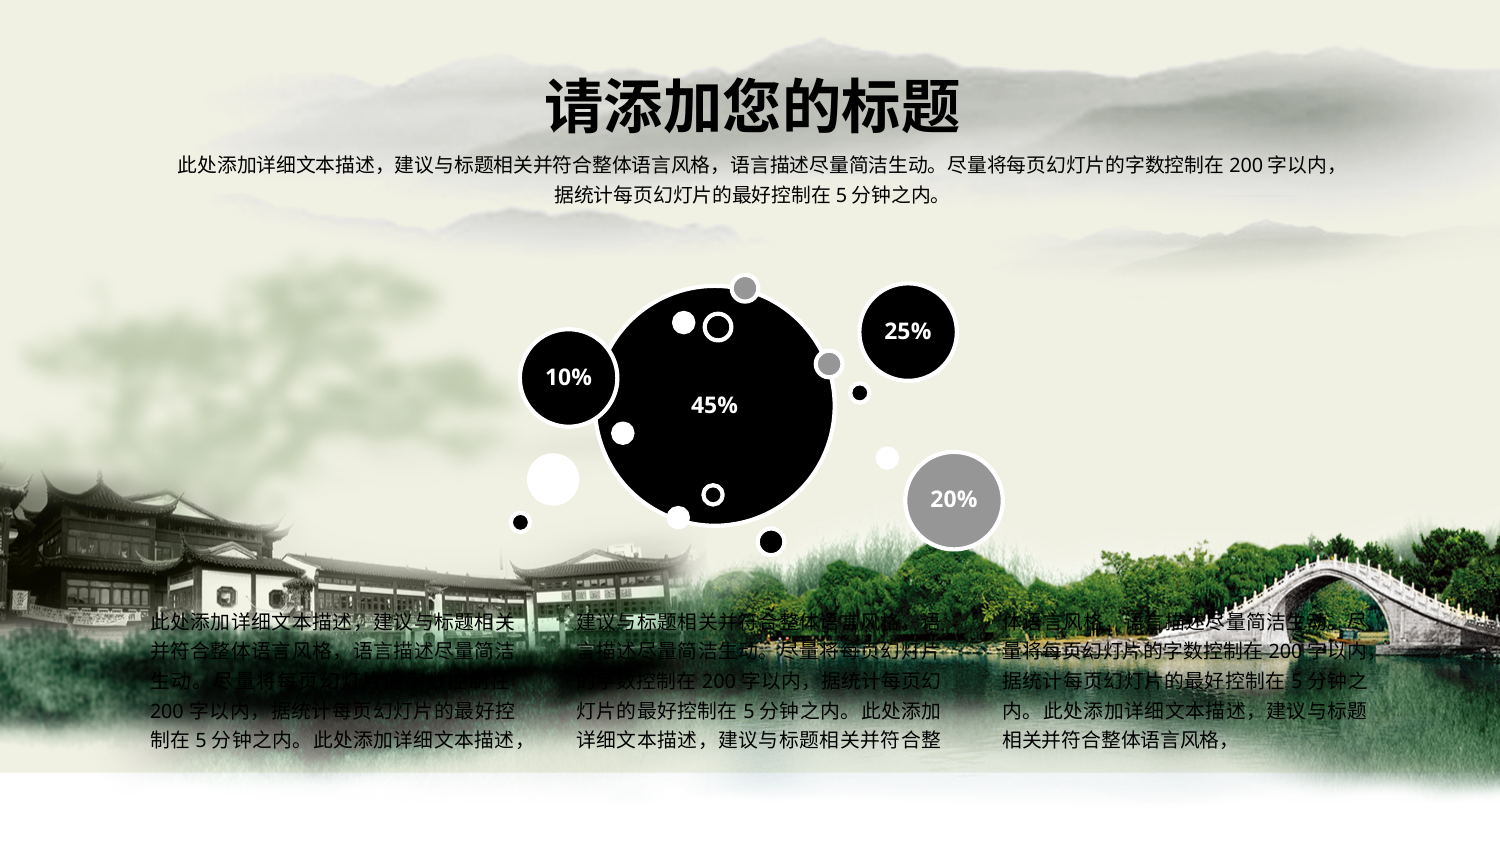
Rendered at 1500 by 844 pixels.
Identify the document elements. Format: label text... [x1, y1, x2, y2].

text_box 此处添加详细文本描述，建议与标题相关并符合整体语言风格，语言描述尽量简洁生动。尽量将每页幻灯片的字数控制在200字以内，据统计每页幻灯片的最好控制在5分钟之内。此处添加详细文本描述，建议与标题相关并符合整体语言风格，语言描述尽量简洁生动。尽量将每页幻灯片的字数控制在200字以内，据统计每页幻灯片的最好控制在5分钟之内。此处添加详细文本描述，建议与标题相关并符合整体语言风格，语言描述尽量简洁生动。尽量将每页幻灯片的字数控制在200字以内，据统计每页幻灯片的最好控制在5分钟之内。此处添加详细文本描述，建议与标题相关并符合整体语言风格， [150, 603, 1368, 715]
picture [0, 0, 1500, 844]
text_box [510, 252, 1003, 578]
text_box 请添加您的标题 [258, 75, 1247, 147]
text_box 此处添加详细文本描述，建议与标题相关并符合整体语言风格，语言描述尽量简洁生动。尽量将每页幻灯片的字数控制在200字以内， 据统计每页幻灯片的最好控制在5分钟之内。 [168, 147, 1337, 207]
